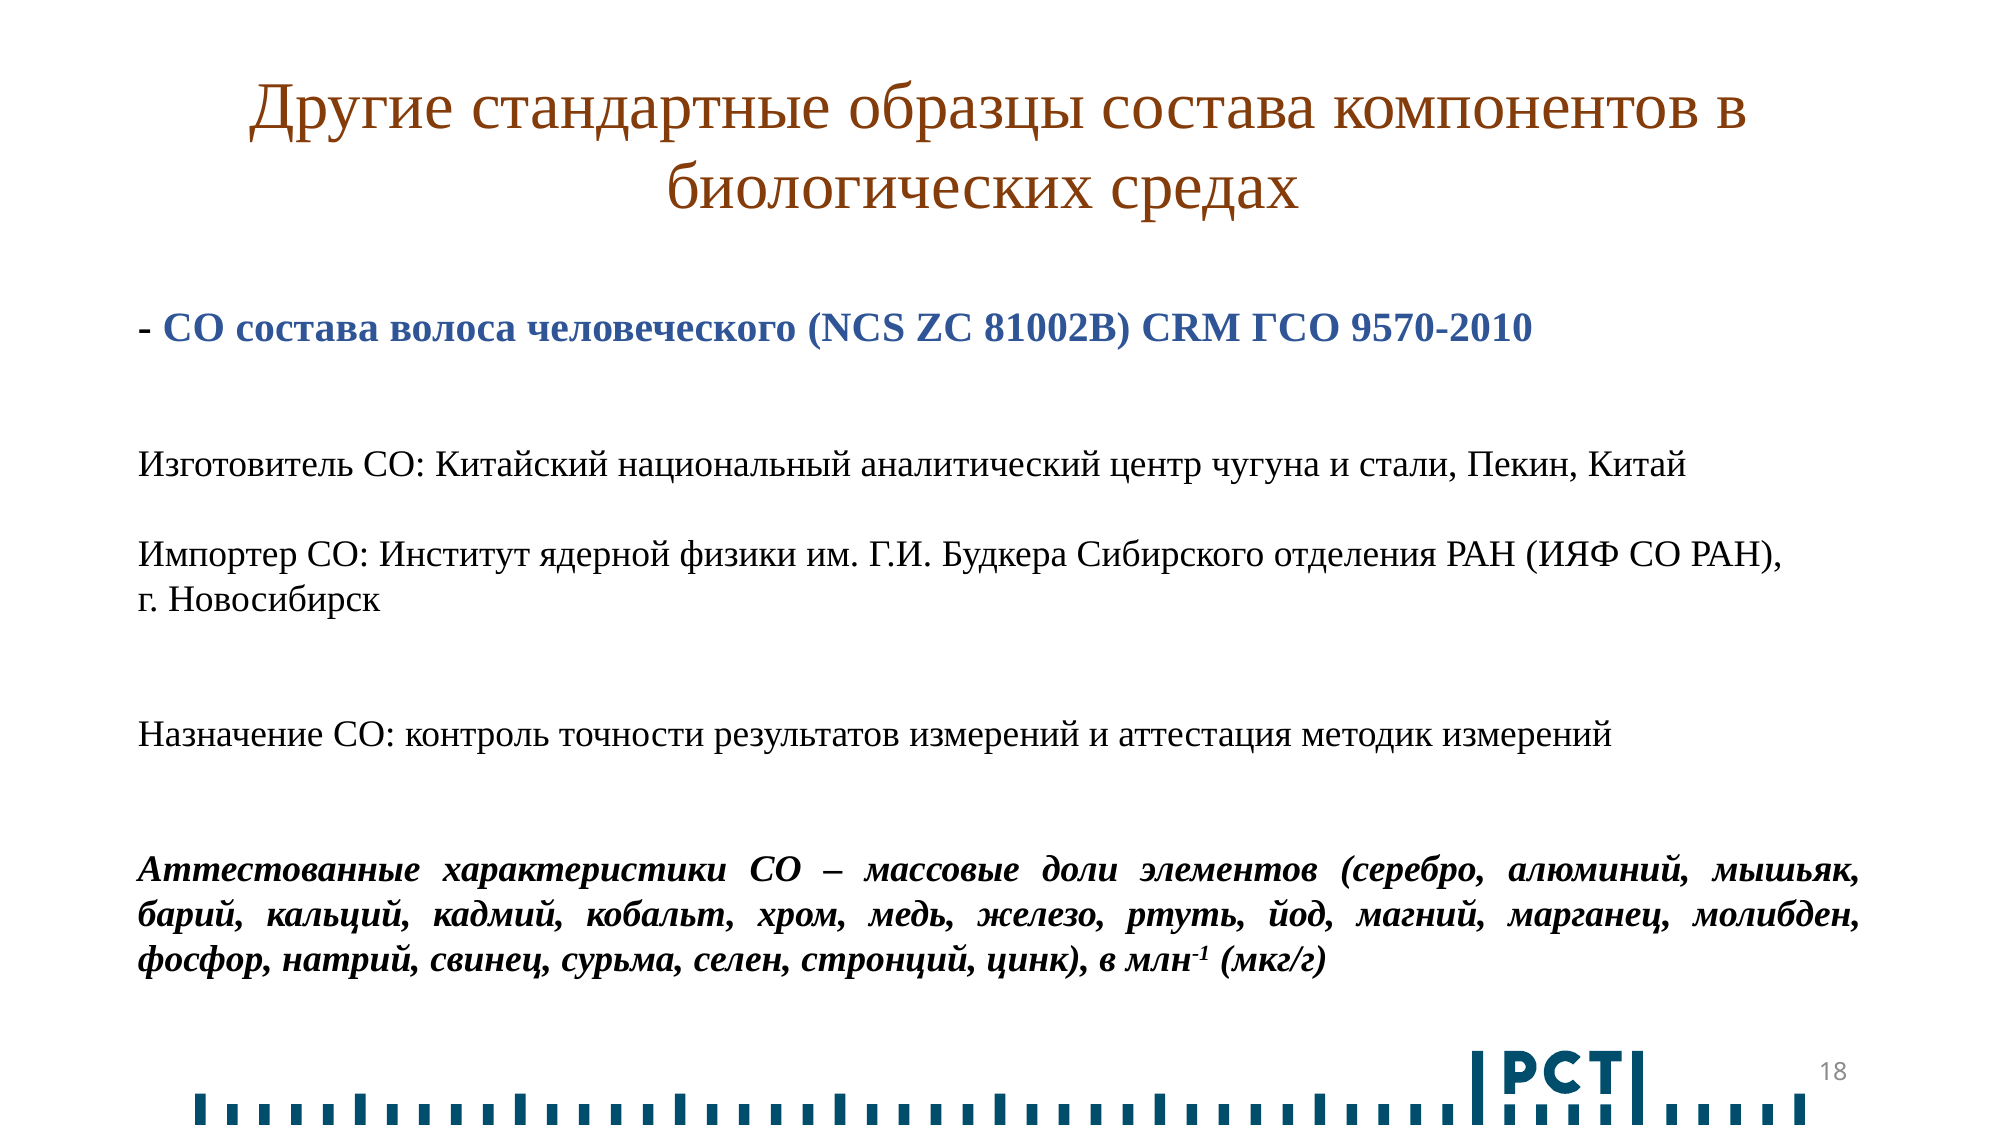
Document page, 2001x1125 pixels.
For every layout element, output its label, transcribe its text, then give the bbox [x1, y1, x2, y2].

text_box - СО состава волоса человеческого (NCS ZC 81002B) CRM ГСО 9570-2010 Изготовитель СО: Китайский национальный аналитический центр чугуна и стали, Пекин, Китай Импортер СО: Институт ядерной физики им. Г.И. Будкера Сибирского отделения РАН (ИЯФ СО РАН), г. Новосибирск Назначение СО: контроль точности результатов измерений и аттестация методик измерений Аттестованные характеристики СО – массовые доли элементов (серебро, алюминий, мышьяк, барий, кальций, кадмий, кобальт, хром, медь, железо, ртуть, йод, магний, марганец, молибден, фосфор, натрий, свинец, сурьма, селен, стронций, цинк), в млн-1 (мкг/г) [123, 291, 1877, 1125]
slide_number 18 [1412, 1042, 1863, 1103]
text_box Другие стандартные образцы состава компонентов в биологических средах [130, 54, 1870, 230]
